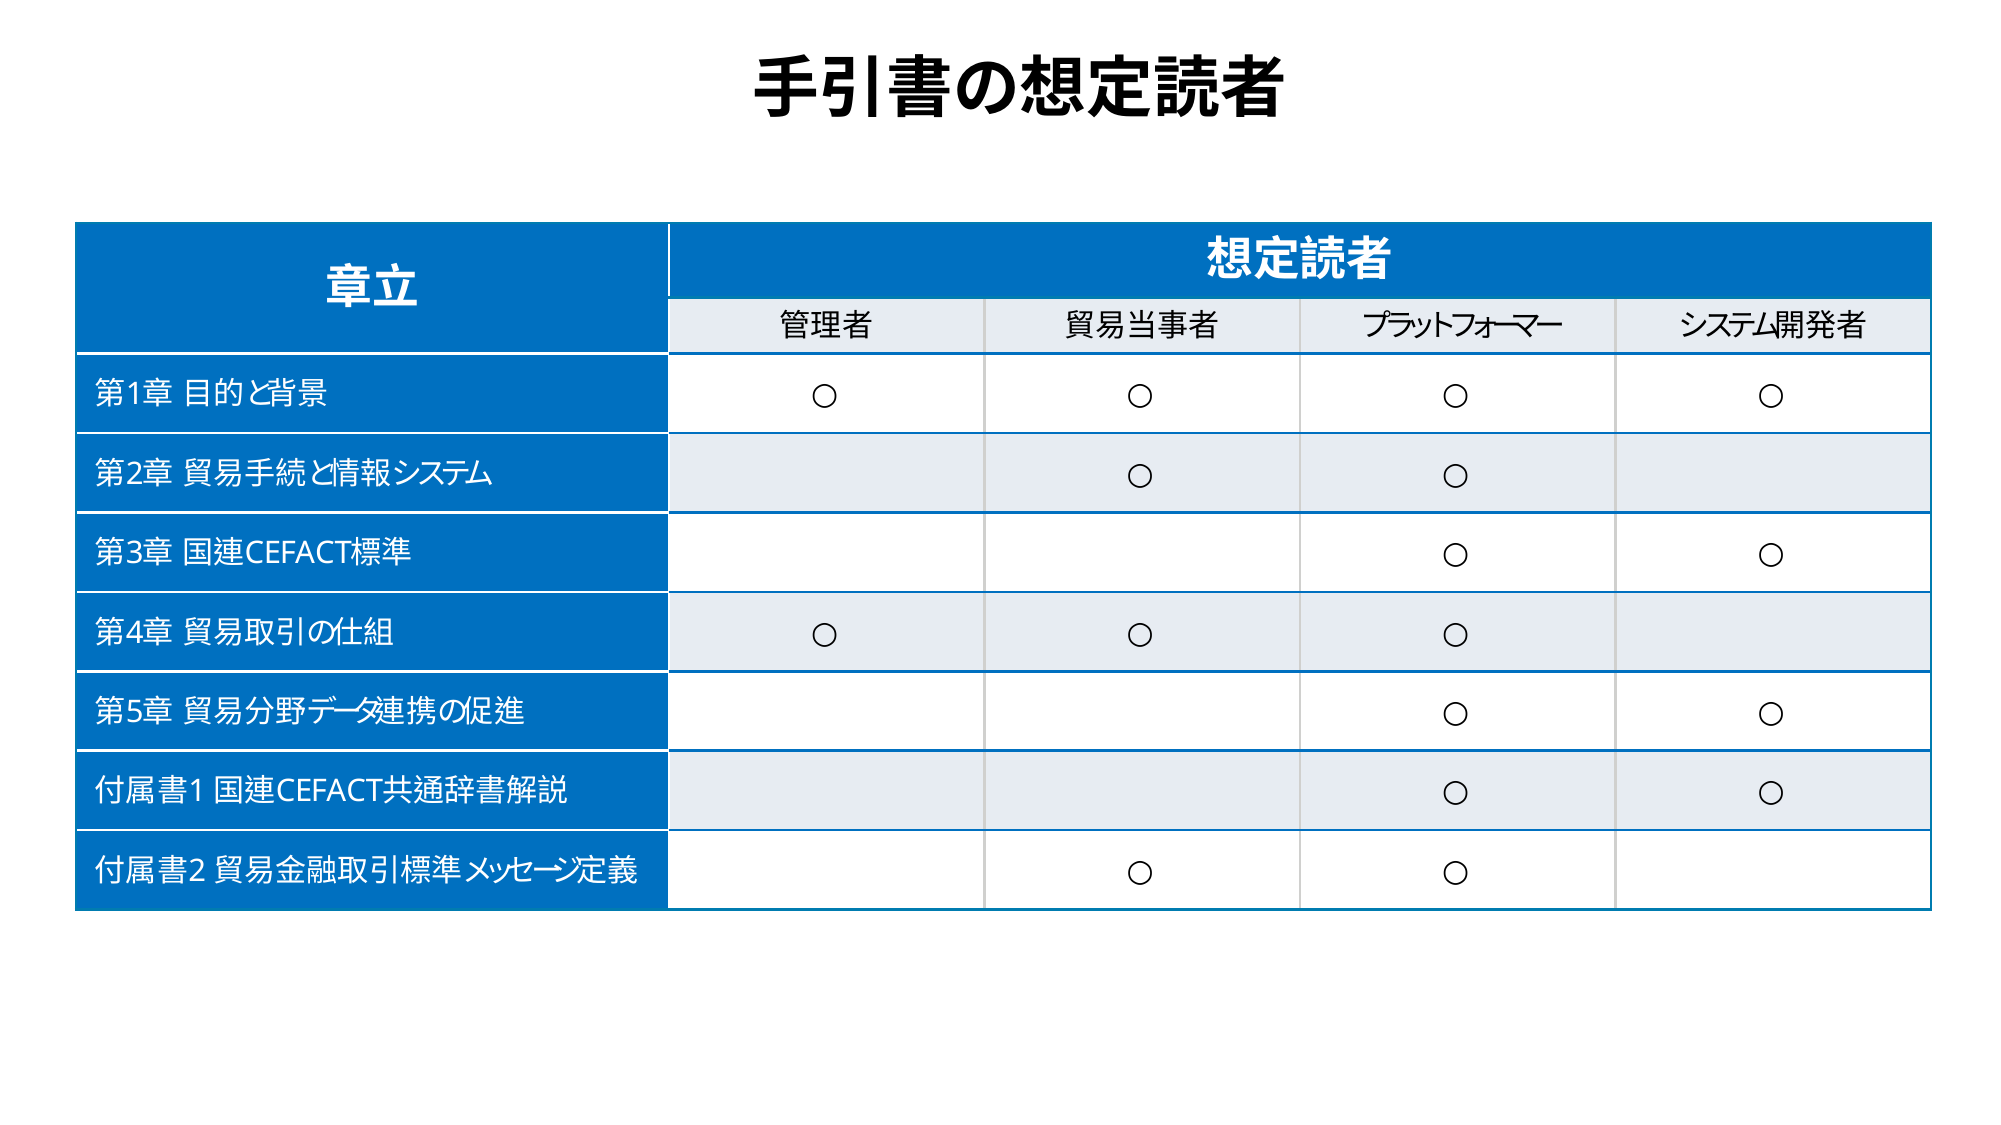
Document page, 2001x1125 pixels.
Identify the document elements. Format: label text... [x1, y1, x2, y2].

picture [78, 225, 1929, 907]
picture [74, 215, 1934, 912]
text_box 手引書の想定読者 [307, 37, 1733, 133]
